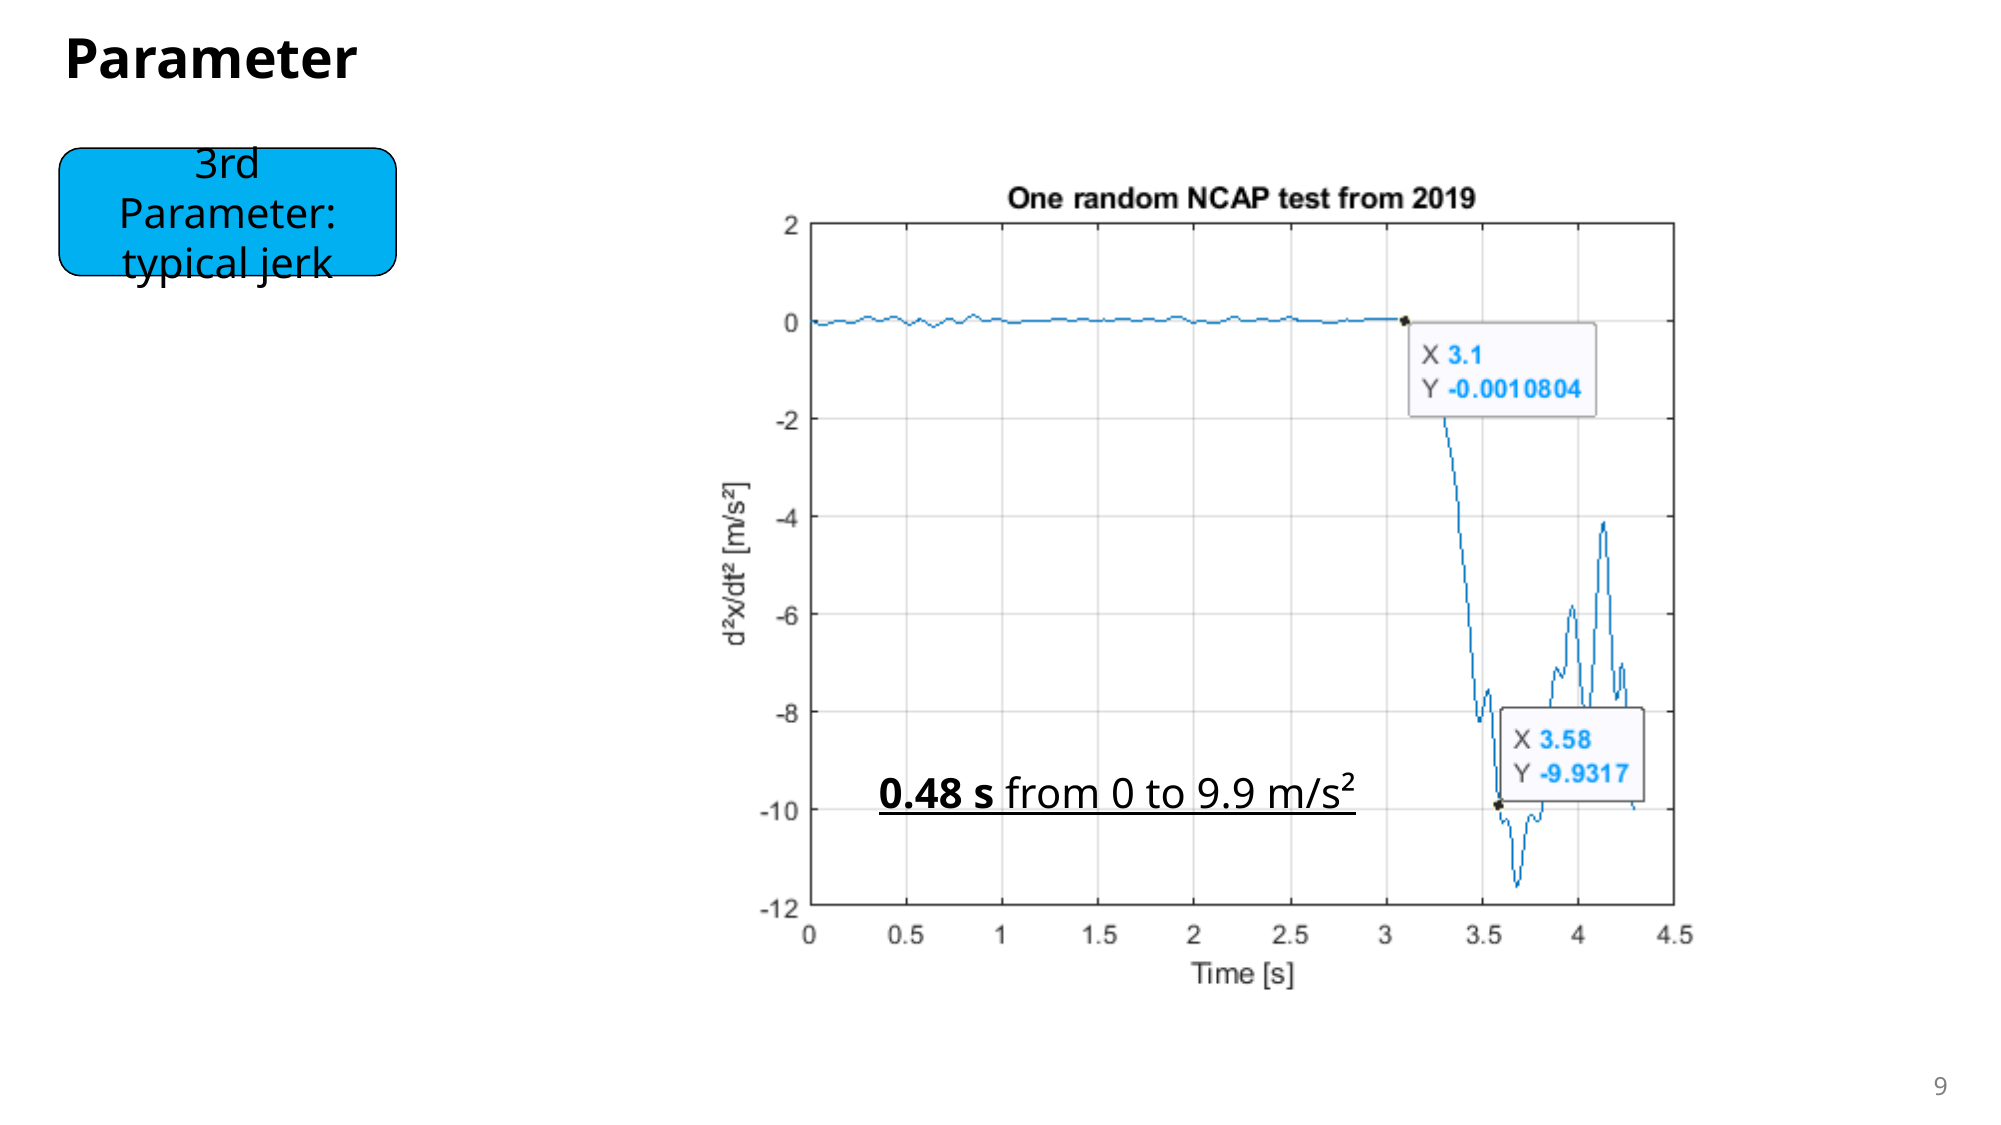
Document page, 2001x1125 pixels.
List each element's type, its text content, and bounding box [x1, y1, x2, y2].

text_box Parameter [64, 2, 1628, 91]
picture [664, 161, 1781, 999]
text_box 3rd Parameter: typical jerk [59, 148, 397, 276]
